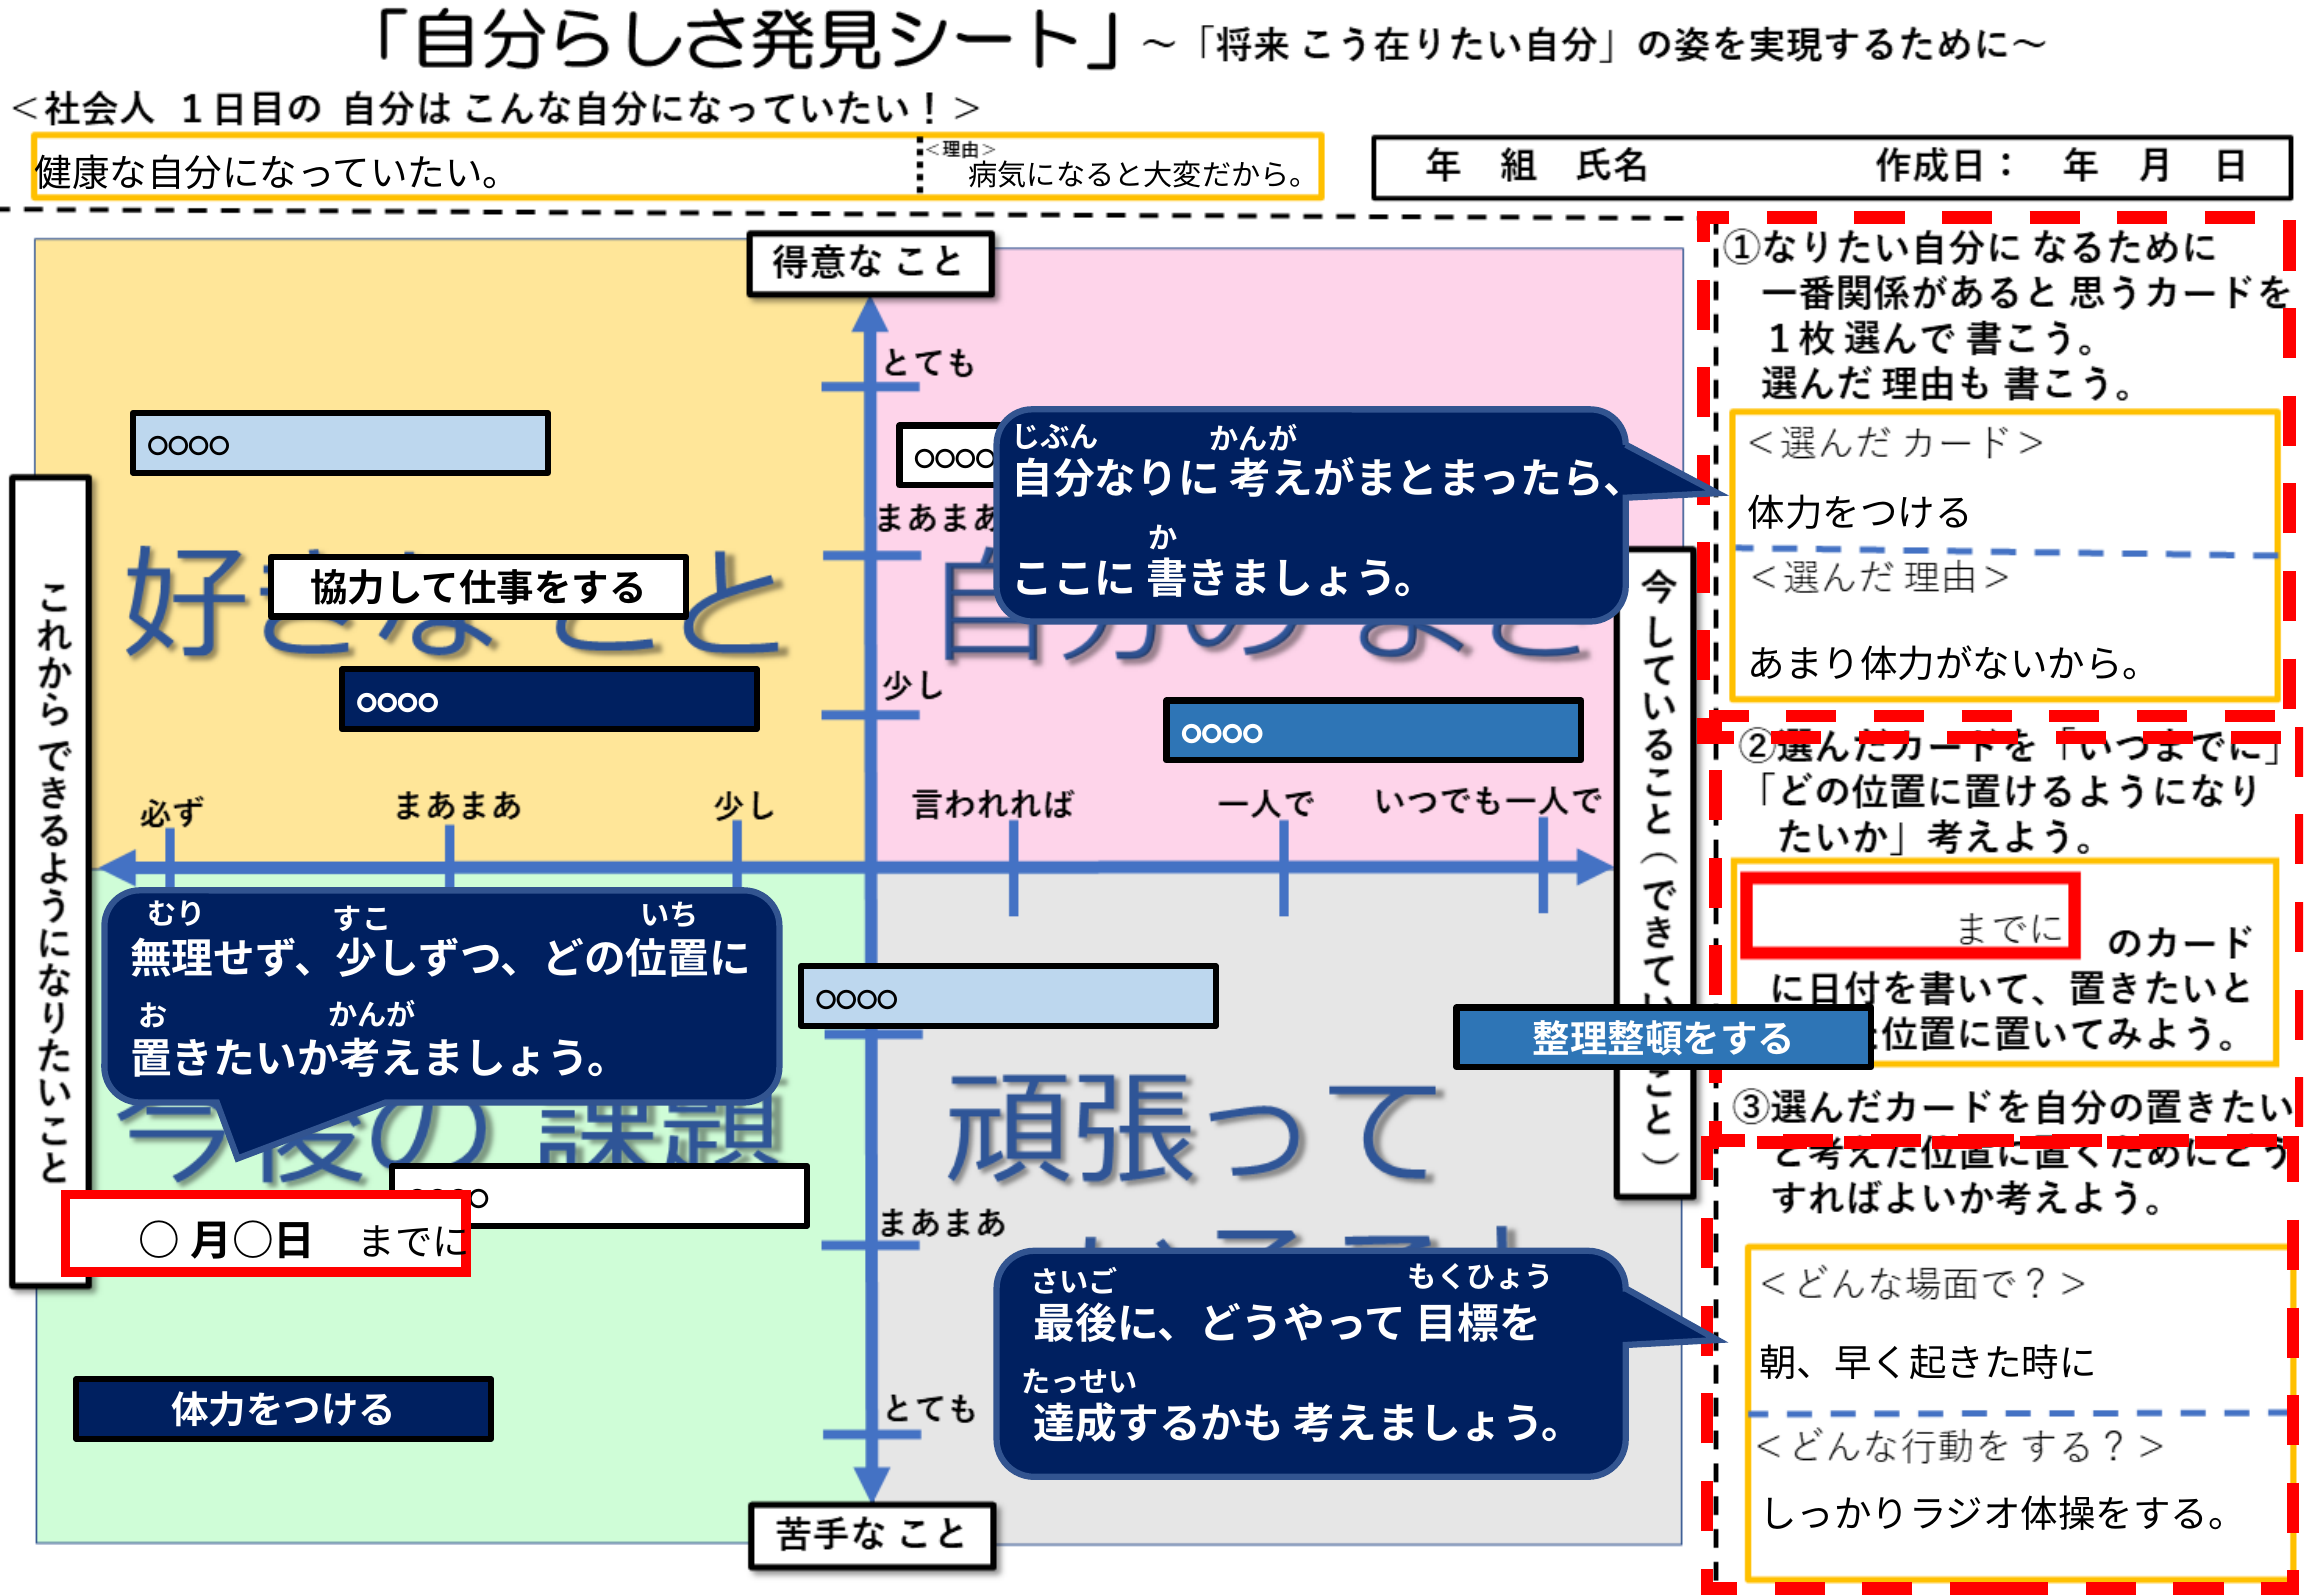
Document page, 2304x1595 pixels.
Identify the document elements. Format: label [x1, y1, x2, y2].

text_box [996, 409, 1661, 622]
text_box [65, 1194, 642, 1273]
text_box [104, 888, 784, 1103]
picture [0, 0, 2303, 1595]
text_box [996, 1250, 1626, 1477]
